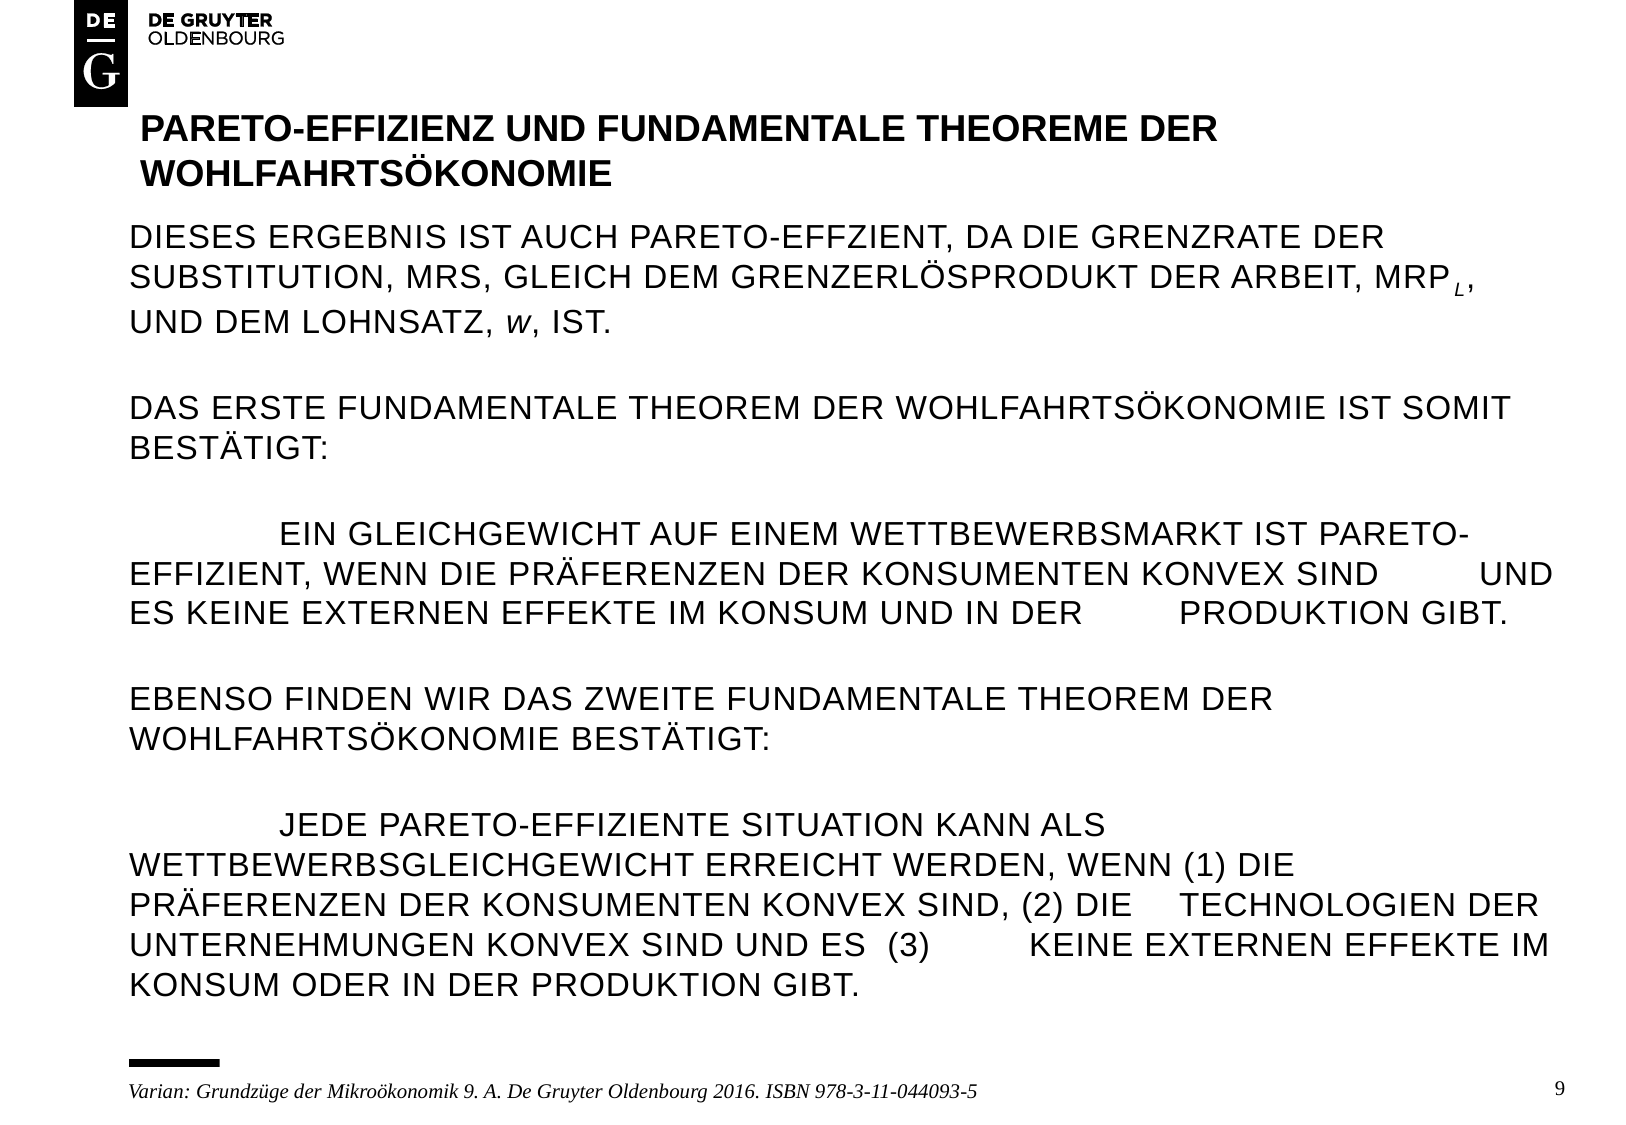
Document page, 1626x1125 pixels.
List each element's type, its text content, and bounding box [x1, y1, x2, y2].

slide_number 9 [1554, 1074, 1614, 1104]
title PARETO-EFFIZIENZ und fundamentale theoreme der wohlfahrtsökonomie [139, 104, 1567, 192]
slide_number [128, 1077, 1539, 1108]
list DIESES ERGEBNIS IST AUCH PARETO-EFFZIENT, da die grenzrate der substitution, mrs, gleich dem grenzerlösprodukt der arbeit, mrpl, und dem lohnsatz, w, ist. Das erste fundamentale theorem der wohlfahrtsökonomie ist somit bestätigt: ein gleichgewicht auf einem wettbewerbsmarkt ist pareto- effizient, wenn die präferenzen der konsumenten konvex sind und es keine externen effekte im konsum und in der Produktion gibt. Ebenso finden wir das zweite fundamentale theorem der wohlfahrtsökonomie bestätigt: jede pareto-effiziente situation kann als wettbewerbsgleichgewicht erreicht werden, wenn (1) die präferenzen der konsumenten konvex sind, (2) die technologien der unternehmungen konvex sind und es (3) keine externen effekte im konsum oder in der produktion gibt. [129, 215, 1556, 1037]
